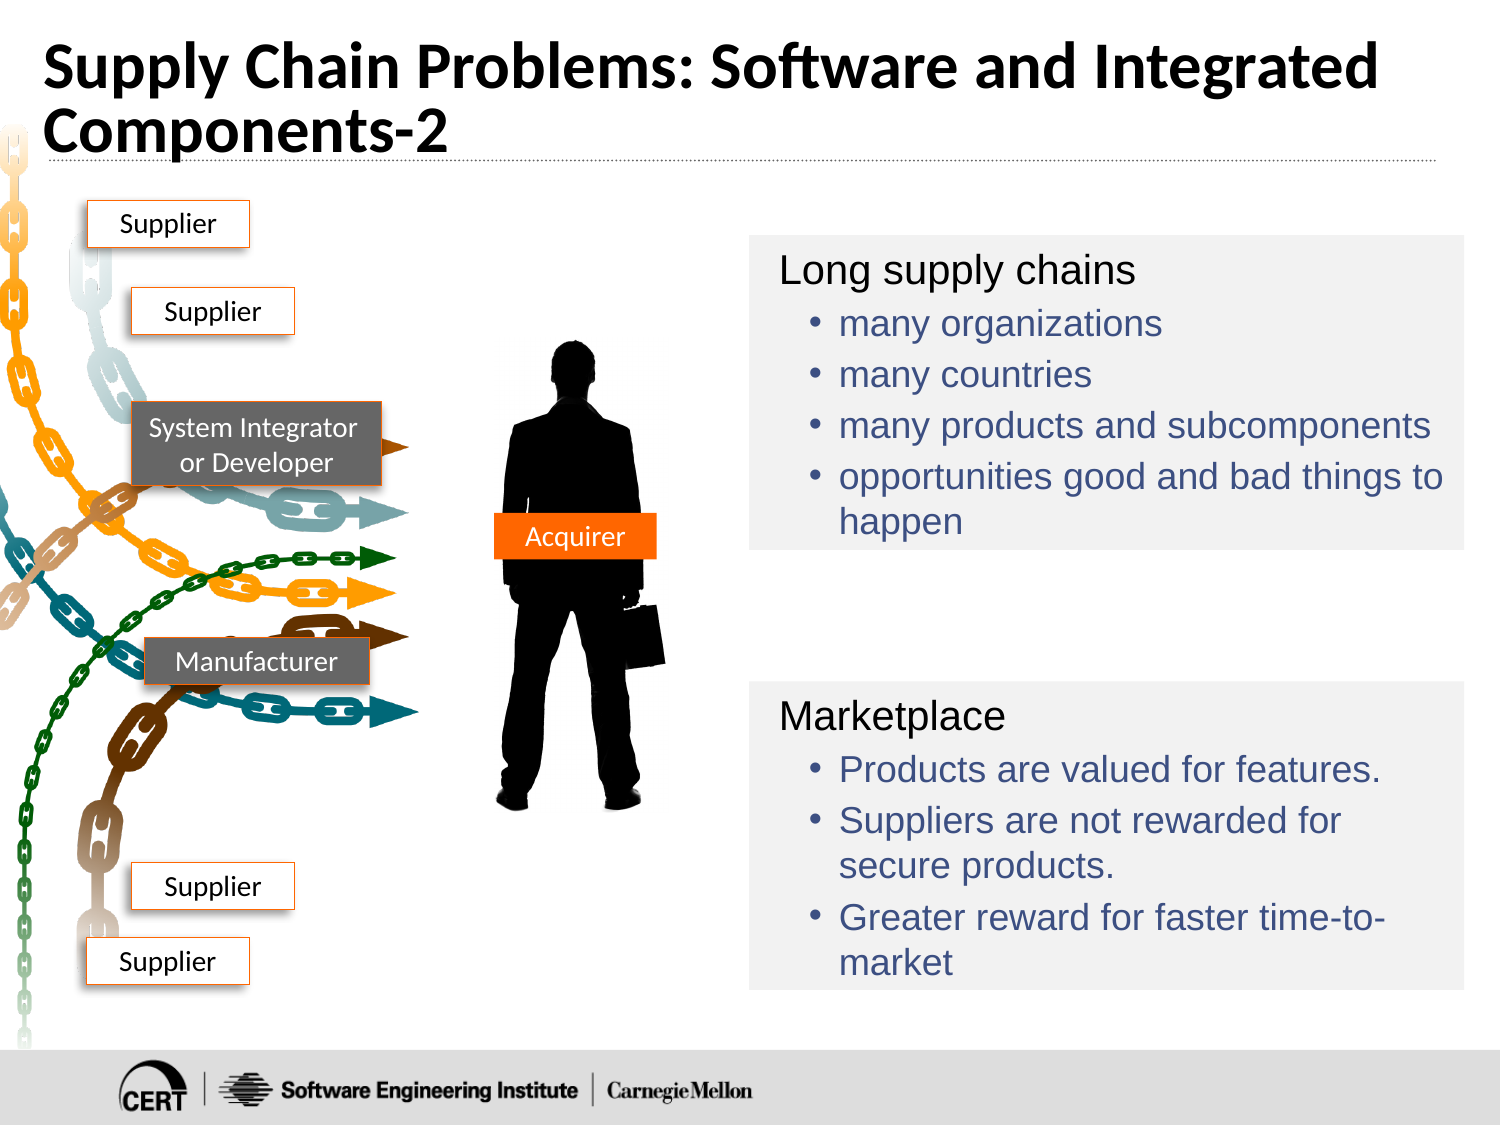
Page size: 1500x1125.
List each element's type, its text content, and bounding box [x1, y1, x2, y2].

text_box Long supply chains many organizations many countries many products and subcomponents opportunities good and bad things to happen [749, 235, 1465, 550]
title Supply Chain Problems: Software and Integrated Components-2 [43, 37, 1500, 176]
text_box Marketplace Products are valued for features. Suppliers are not rewarded for secure products. Greater reward for faster time-to-market [749, 681, 1465, 990]
picture [102, 1056, 765, 1117]
picture [0, 124, 420, 1050]
picture [494, 337, 669, 813]
